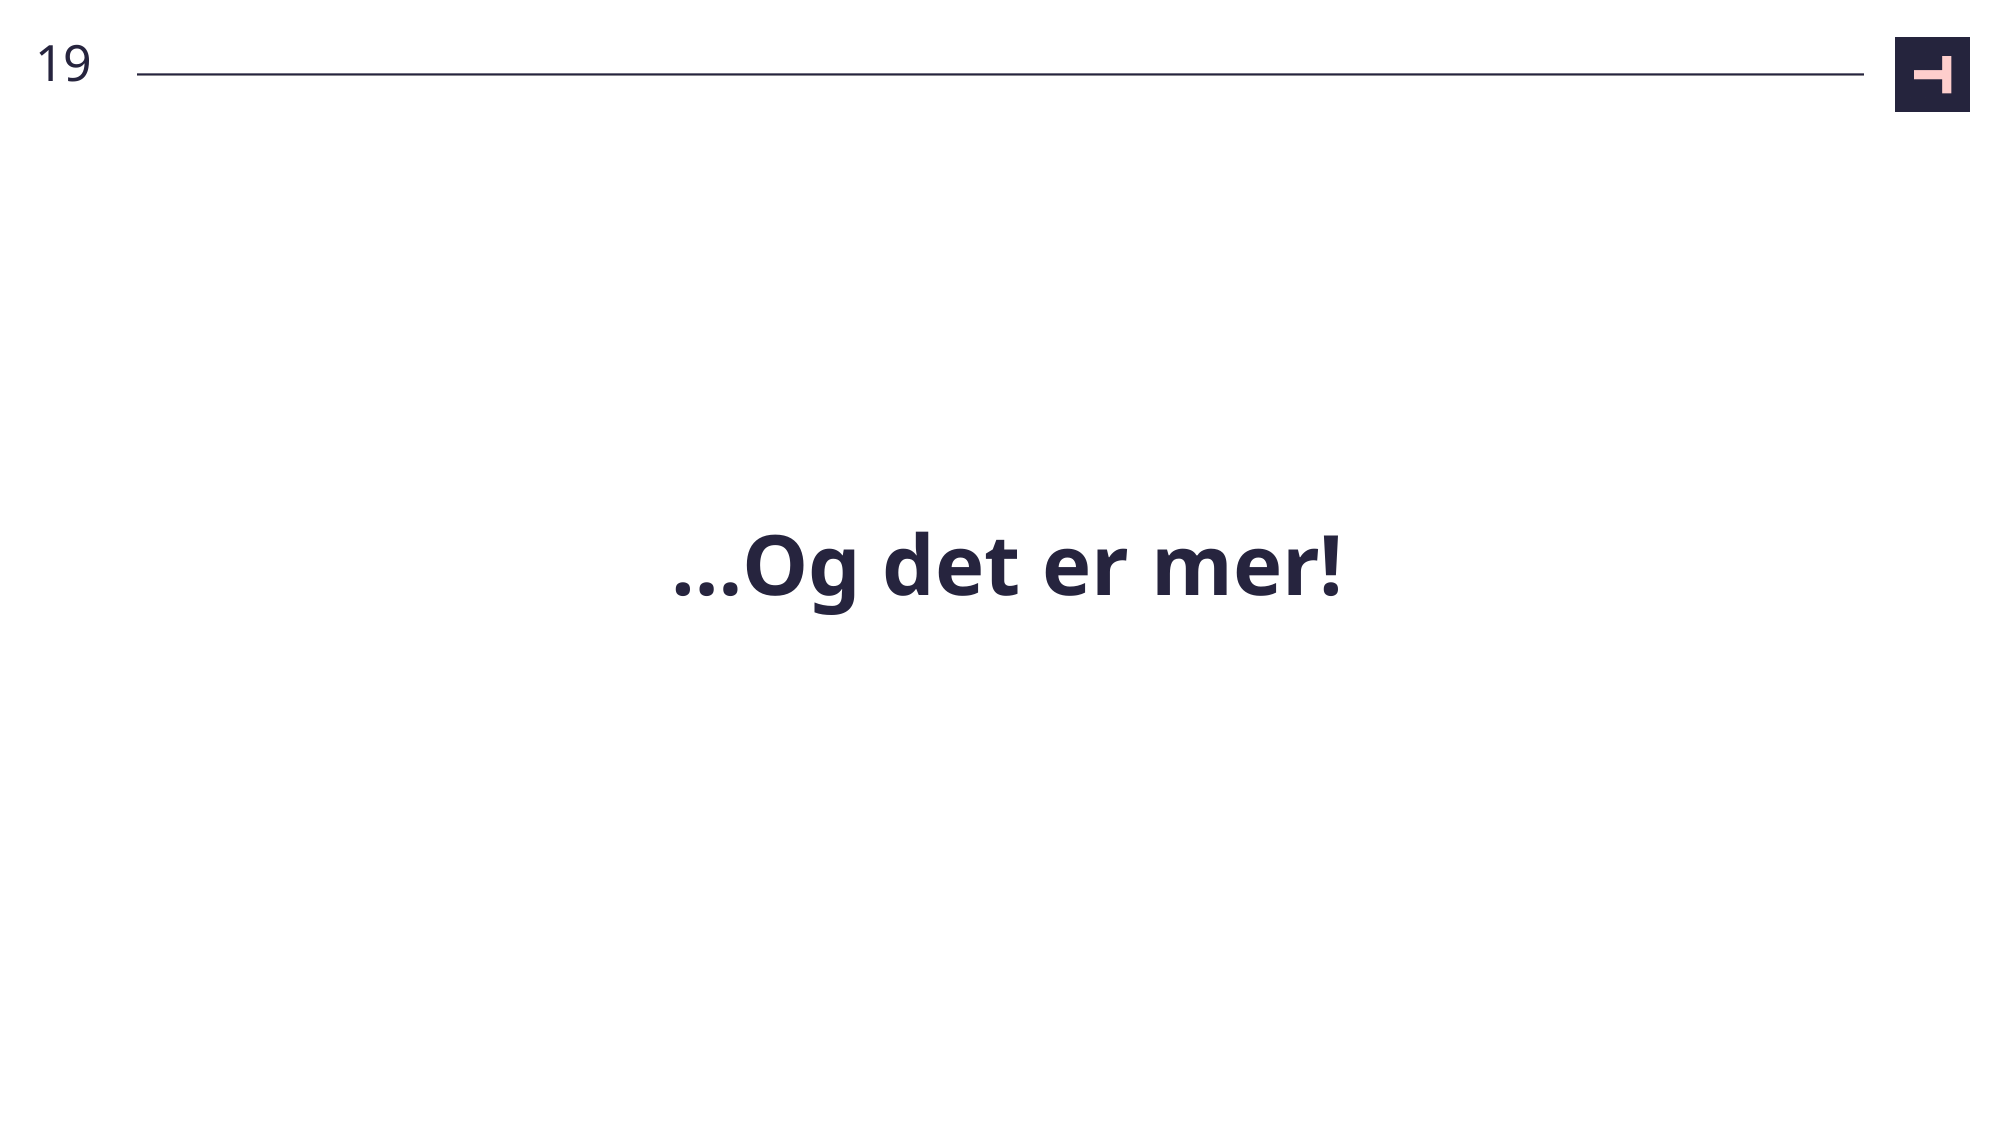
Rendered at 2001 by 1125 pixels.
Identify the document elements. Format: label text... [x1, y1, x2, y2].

slide_number 19 [35, 35, 138, 96]
title …Og det er mer! [137, 431, 1878, 694]
picture [1895, 37, 1970, 112]
